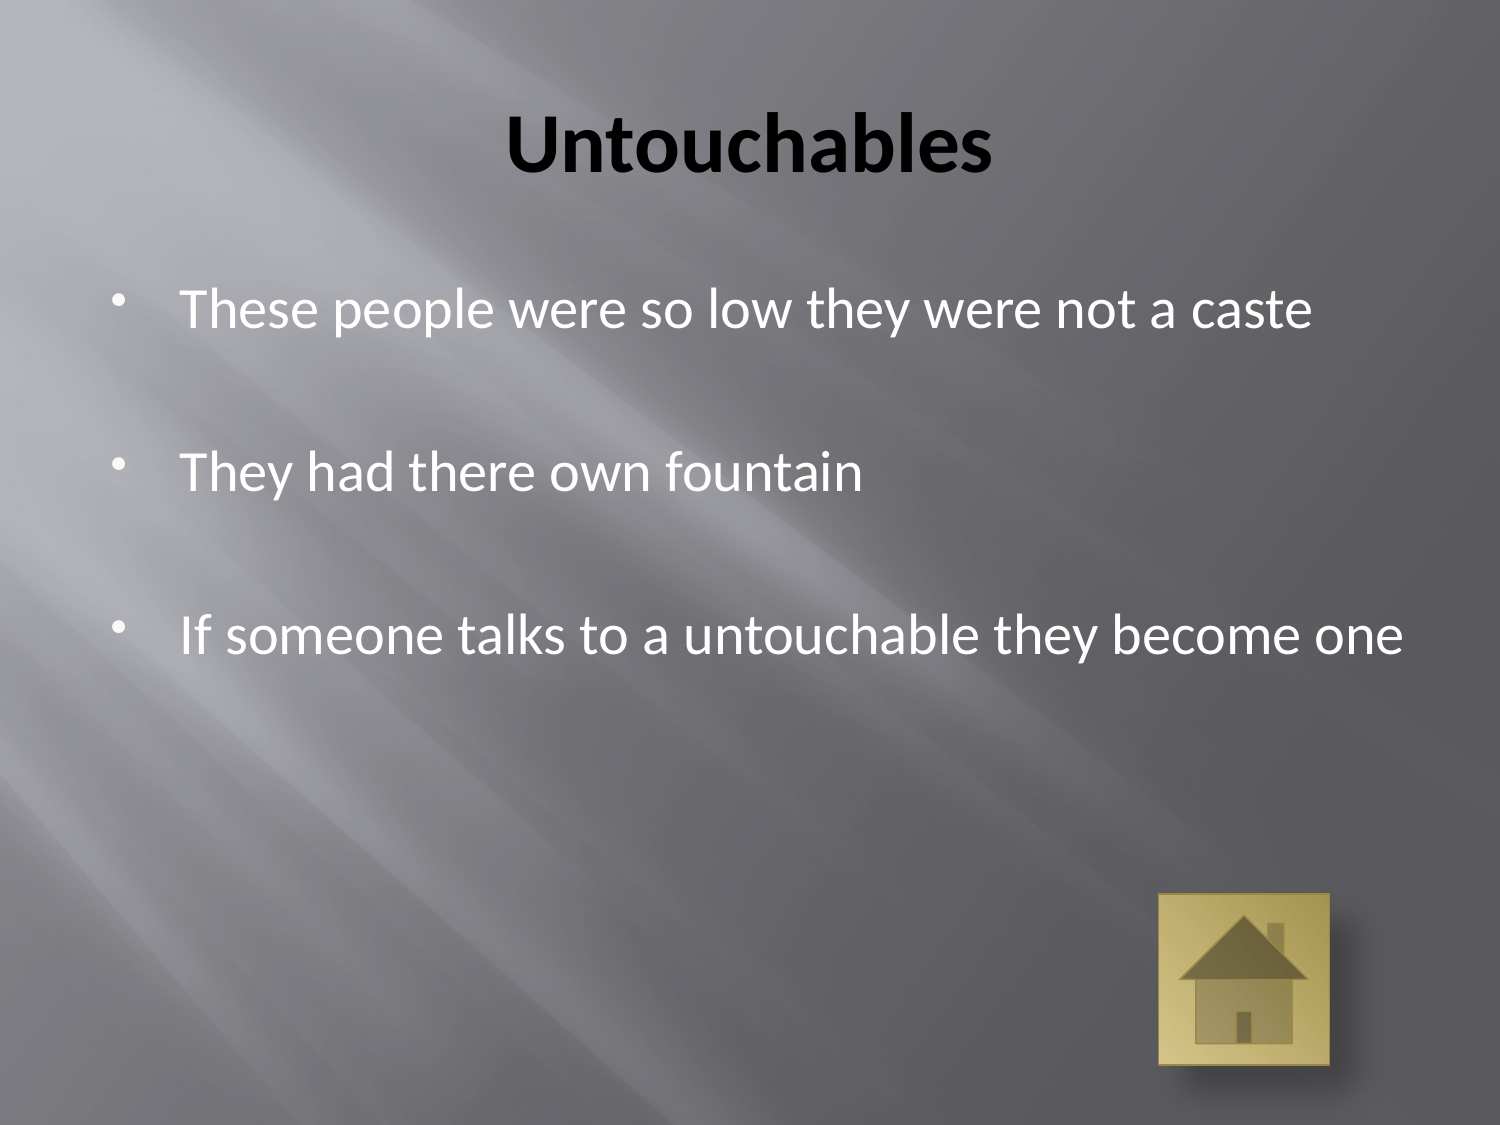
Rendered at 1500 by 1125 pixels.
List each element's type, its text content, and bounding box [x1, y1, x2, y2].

list These people were so low they were not a caste They had there own fountain If someone talks to a untouchable they become one [75, 262, 1425, 1035]
title Untouchables [75, 45, 1425, 233]
text_box [1158, 893, 1330, 1066]
